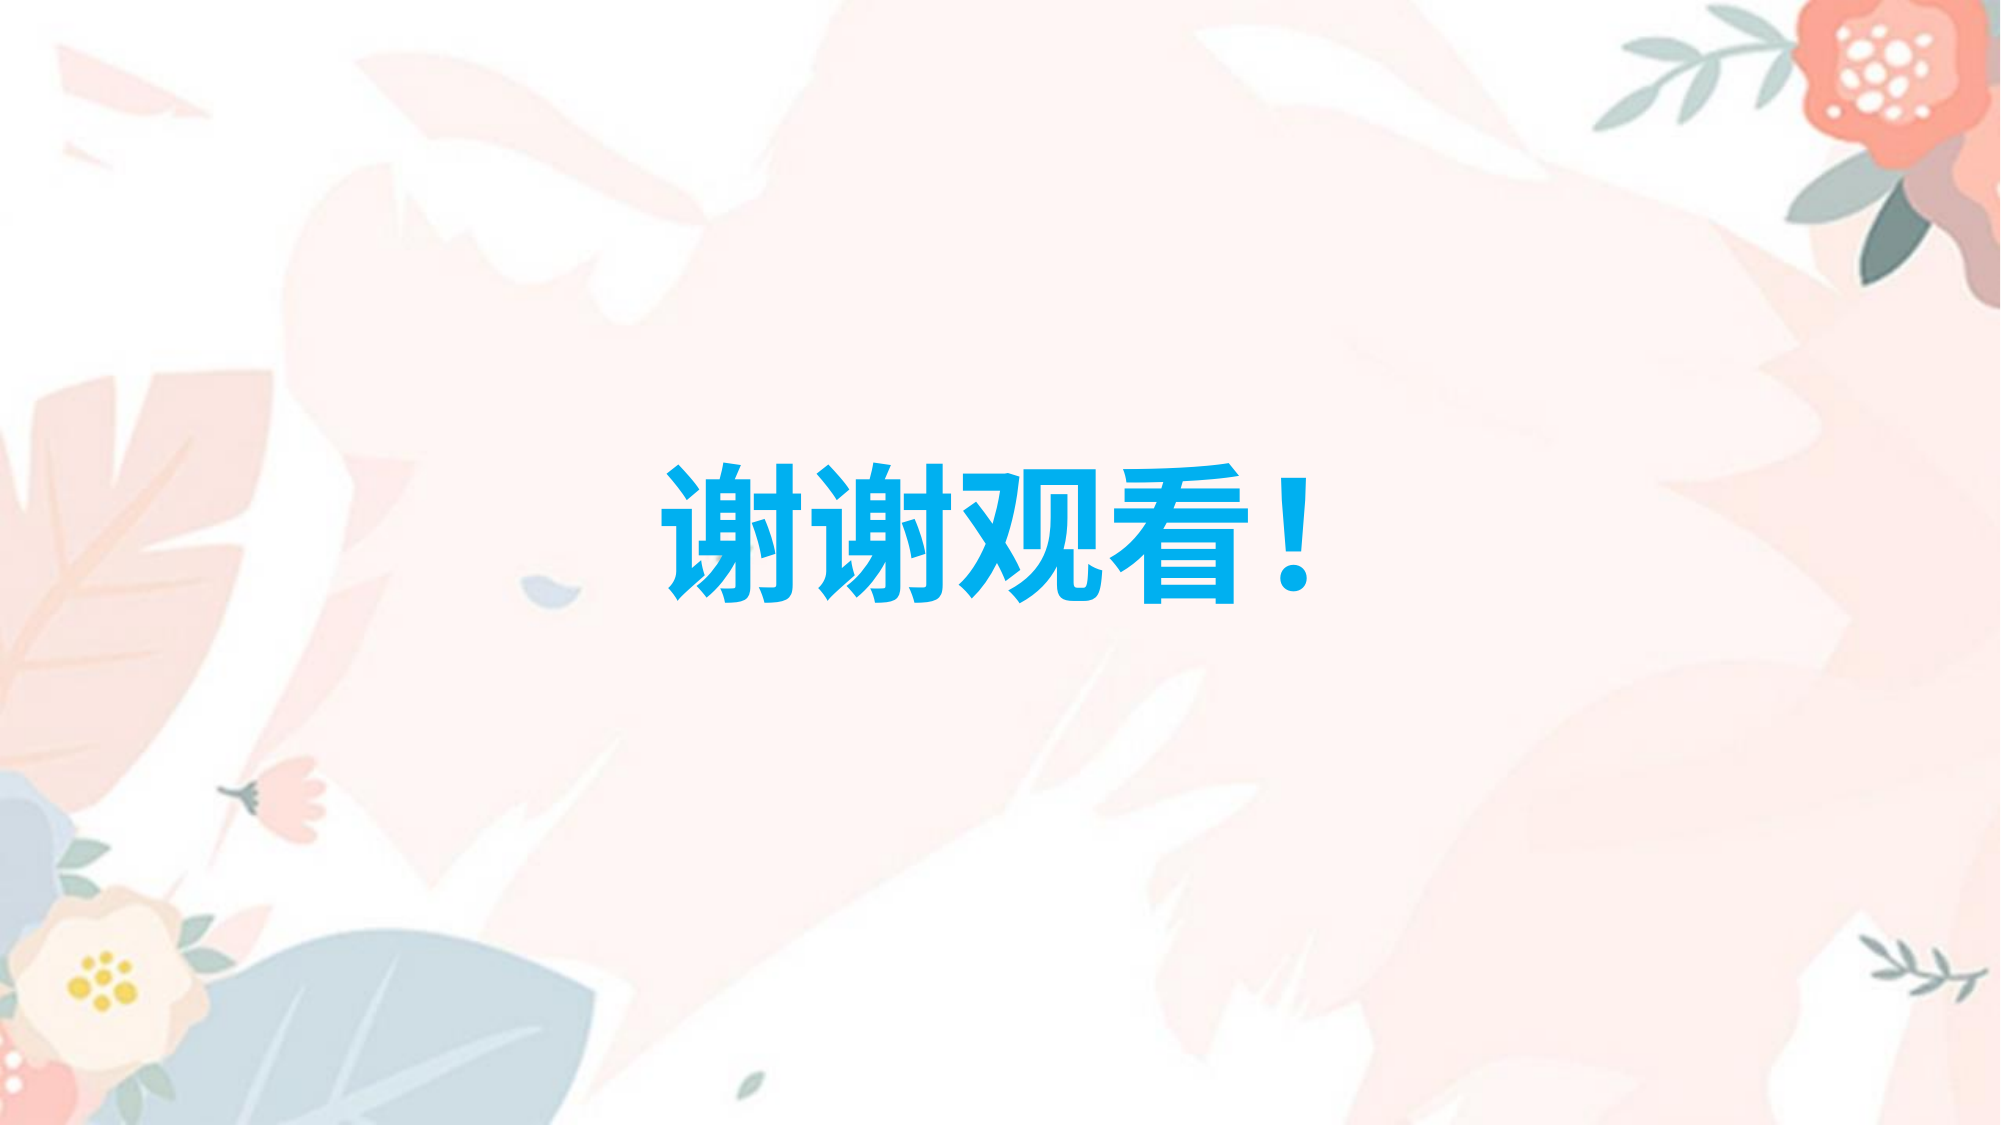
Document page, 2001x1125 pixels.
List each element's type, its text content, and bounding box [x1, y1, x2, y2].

text_box 谢谢观看！ [566, 432, 1497, 628]
picture [0, 0, 2001, 1125]
